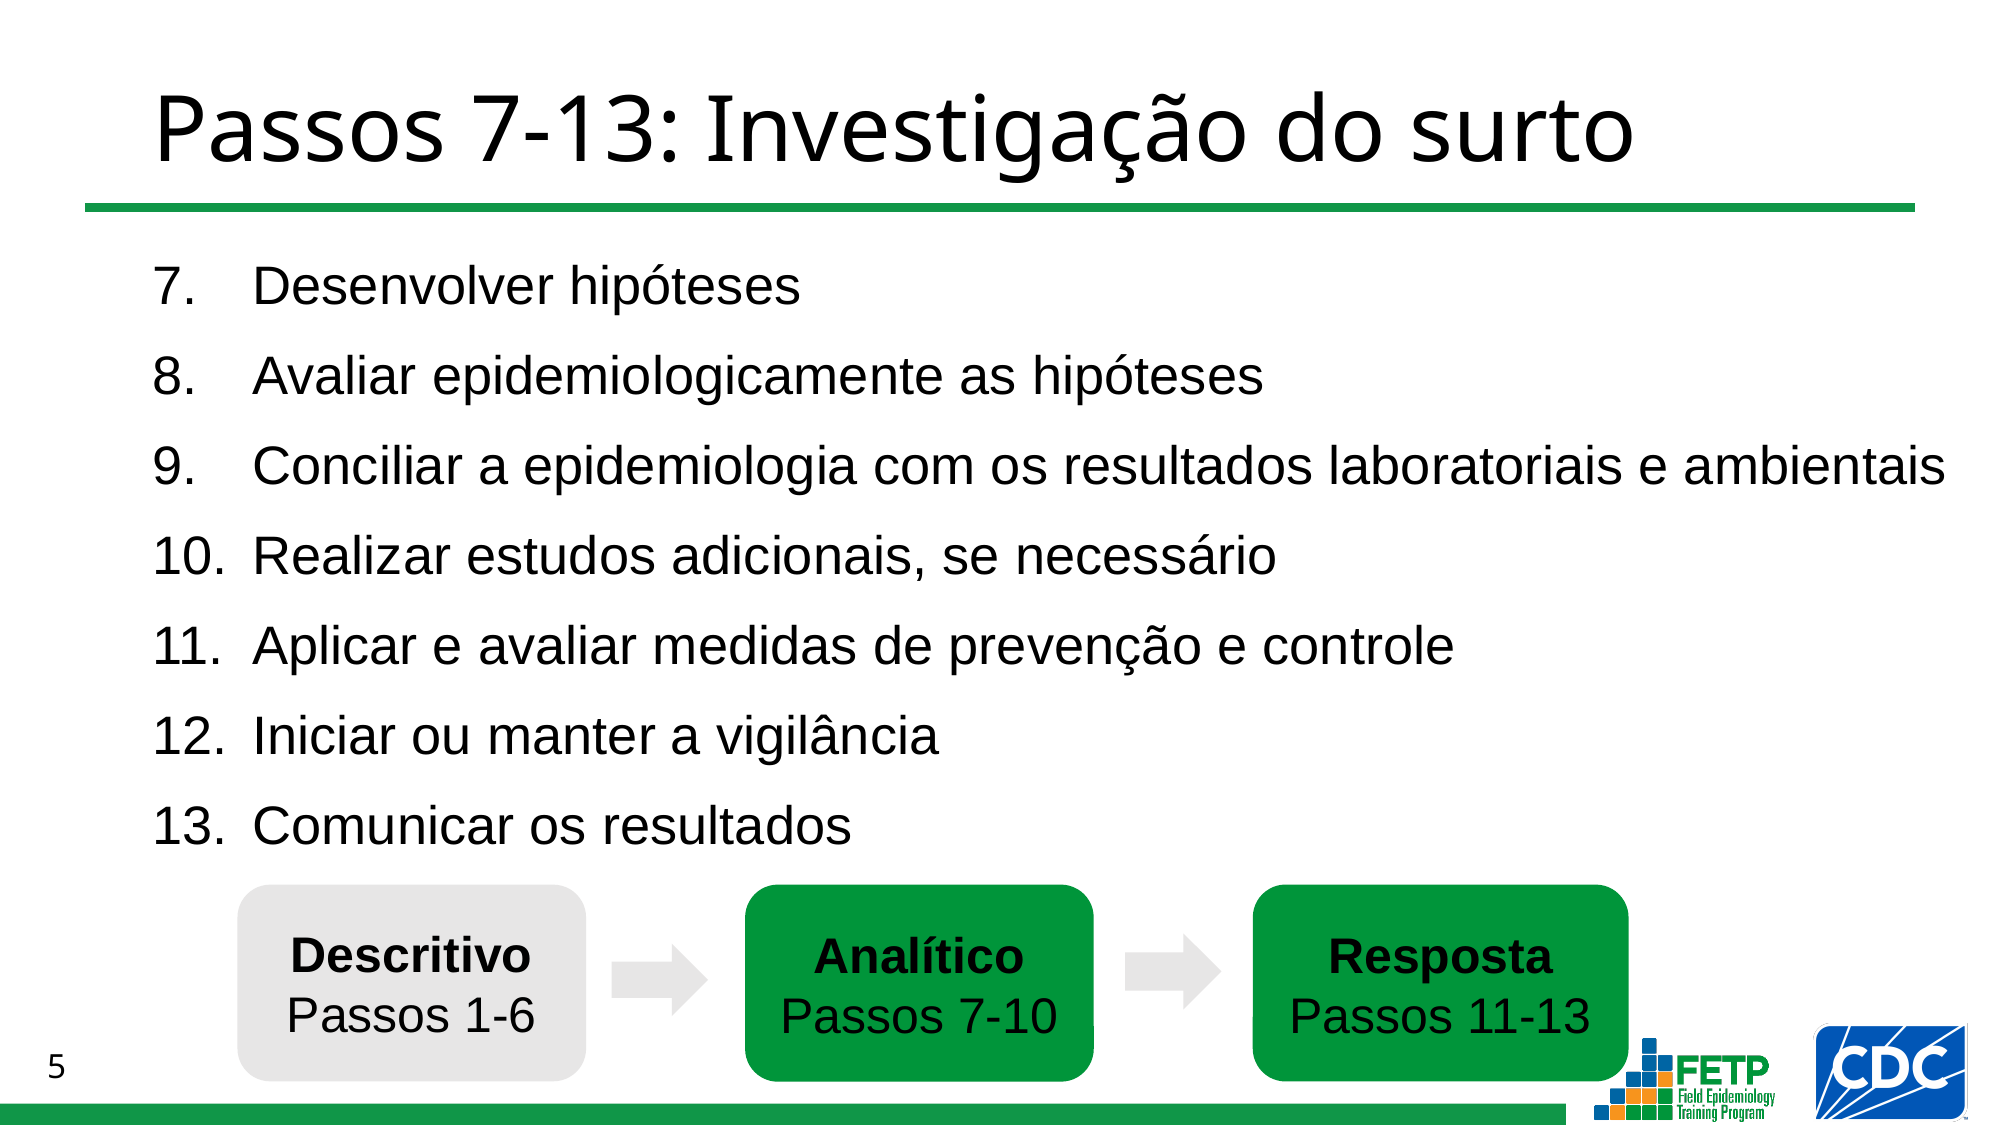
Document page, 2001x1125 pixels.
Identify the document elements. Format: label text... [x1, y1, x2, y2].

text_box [237, 884, 1629, 1082]
picture [1594, 1038, 1775, 1122]
title Passos 7-13: Investigação do surto [137, 75, 1863, 207]
list Desenvolver hipóteses Avaliar epidemiologicamente as hipóteses Conciliar a epidemiologia com os resultados laboratoriais e ambientais Realizar estudos adicionais, se necessário Aplicar e avaliar medidas de prevenção e controle Iniciar ou manter a vigilância Comunicar os resultados [137, 242, 2000, 1004]
picture [1813, 1023, 1968, 1122]
